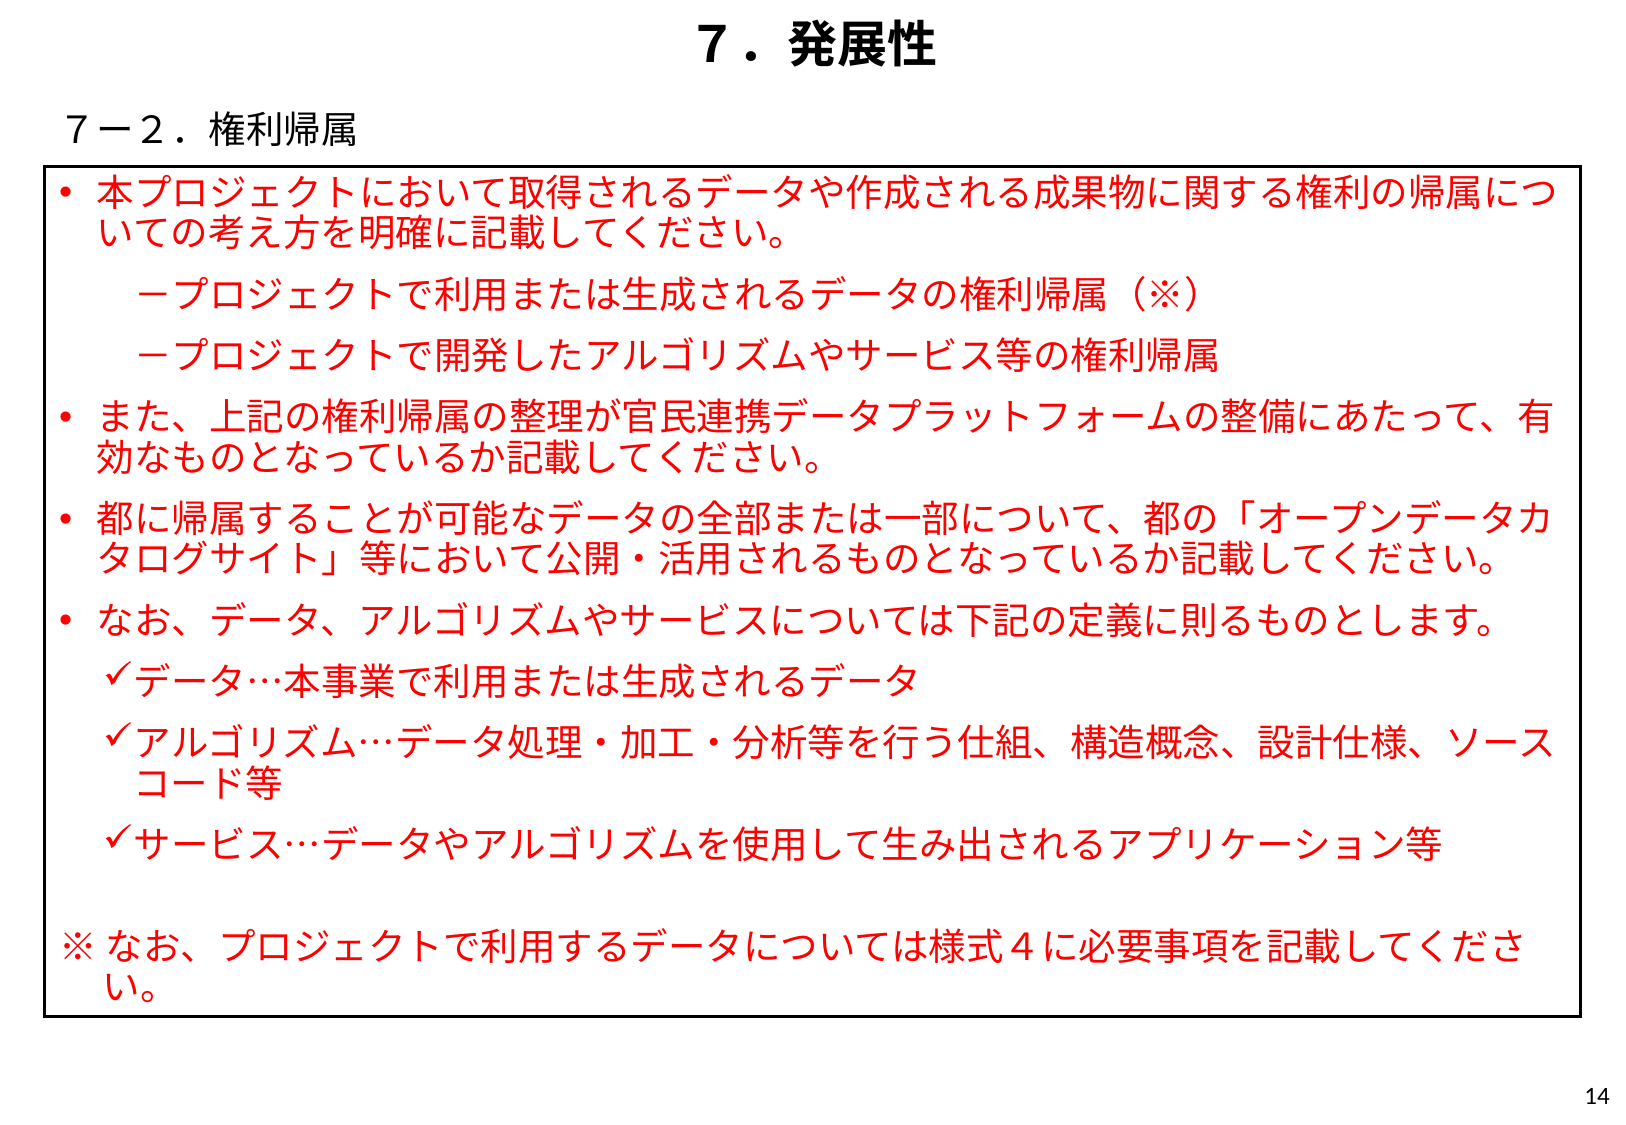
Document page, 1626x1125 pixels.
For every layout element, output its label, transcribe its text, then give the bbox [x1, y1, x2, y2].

text_box ７ー２．権利帰属 [44, 103, 1581, 160]
list 本プロジェクトにおいて取得されるデータや作成される成果物に関する権利の帰属についての考え方を明確に記載してください。 －プロジェクトで利用または生成されるデータの権利帰属（※） －プロジェクトで開発したアルゴリズムやサービス等の権利帰属 また、上記の権利帰属の整理が官民連携データプラットフォームの整備にあたって、有効なものとなっているか記載してください。 都に帰属することが可能なデータの全部または一部について、都の「オープンデータカタログサイト」等において公開・活用されるものとなっているか記載してください。 なお、データ、アルゴリズムやサービスについては下記の定義に則るものとします。 データ…本事業で利用または生成されるデータ アルゴリズム…データ処理・加工・分析等を行う仕組、構造概念、設計仕様、ソースコード等 サービス…データやアルゴリズムを使用して生み出されるアプリケーション等 ※なお、プロジェクトで利用するデータについては様式４に必要事項を記載してください。 [44, 166, 1581, 1017]
title ７．発展性 [0, 0, 1625, 93]
slide_number 13 [1259, 1065, 1625, 1125]
